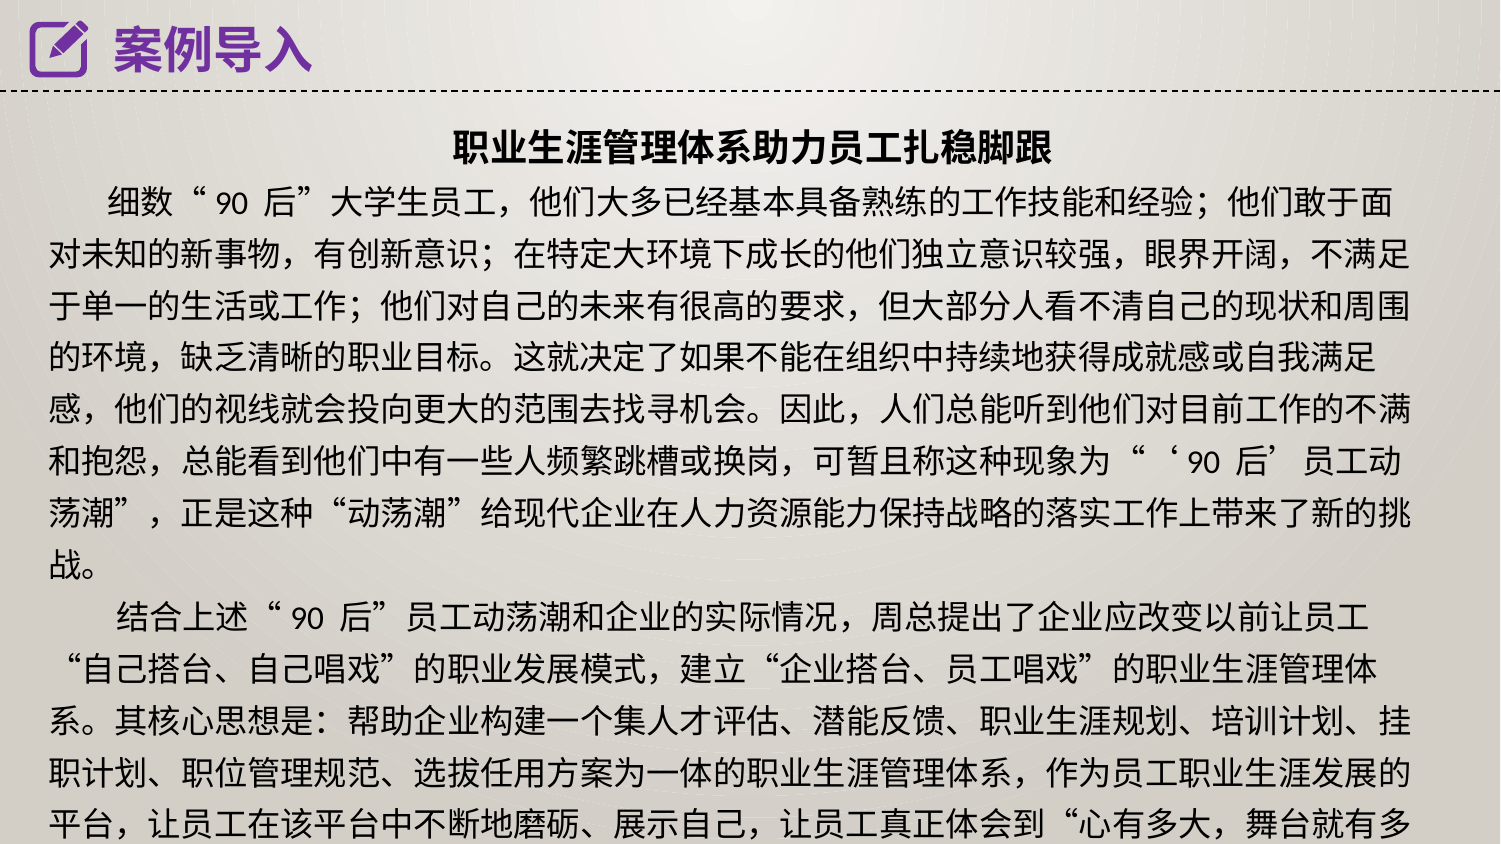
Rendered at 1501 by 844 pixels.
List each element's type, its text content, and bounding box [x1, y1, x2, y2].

text_box 职业生涯管理体系助力员工扎稳脚跟 细数“90 后”大学生员工，他们大多已经基本具备熟练的工作技能和经验；他们敢于面对未知的新事物，有创新意识；在特定大环境下成长的他们独立意识较强，眼界开阔，不满足于单一的生活或工作；他们对自己的未来有很高的要求，但大部分人看不清自己的现状和周围的环境，缺乏清晰的职业目标。这就决定了如果不能在组织中持续地获得成就感或自我满足感，他们的视线就会投向更大的范围去找寻机会。因此，人们总能听到他们对目前工作的不满和抱怨，总能看到他们中有一些人频繁跳槽或换岗，可暂且称这种现象为“‘90 后’员工动荡潮”，正是这种“动荡潮”给现代企业在人力资源能力保持战略的落实工作上带来了新的挑战。 结合上述“90 后”员工动荡潮和企业的实际情况，周总提出了企业应改变以前让员工“自己搭台、自己唱戏”的职业发展模式，建立“企业搭台、员工唱戏”的职业生涯管理体系。其核心思想是：帮助企业构建一个集人才评估、潜能反馈、职业生涯规划、培训计划、挂职计划、职位管理规范、选拔任用方案为一体的职业生涯管理体系，作为员工职业生涯发展的平台，让员工在该平台中不断地磨砺、展示自己，让员工真正体会到“心有多大，舞台就有多大”。 [33, 116, 1430, 844]
text_box [29, 21, 87, 78]
text_box [49, 20, 89, 58]
text_box 案例导入 [98, 10, 1233, 86]
